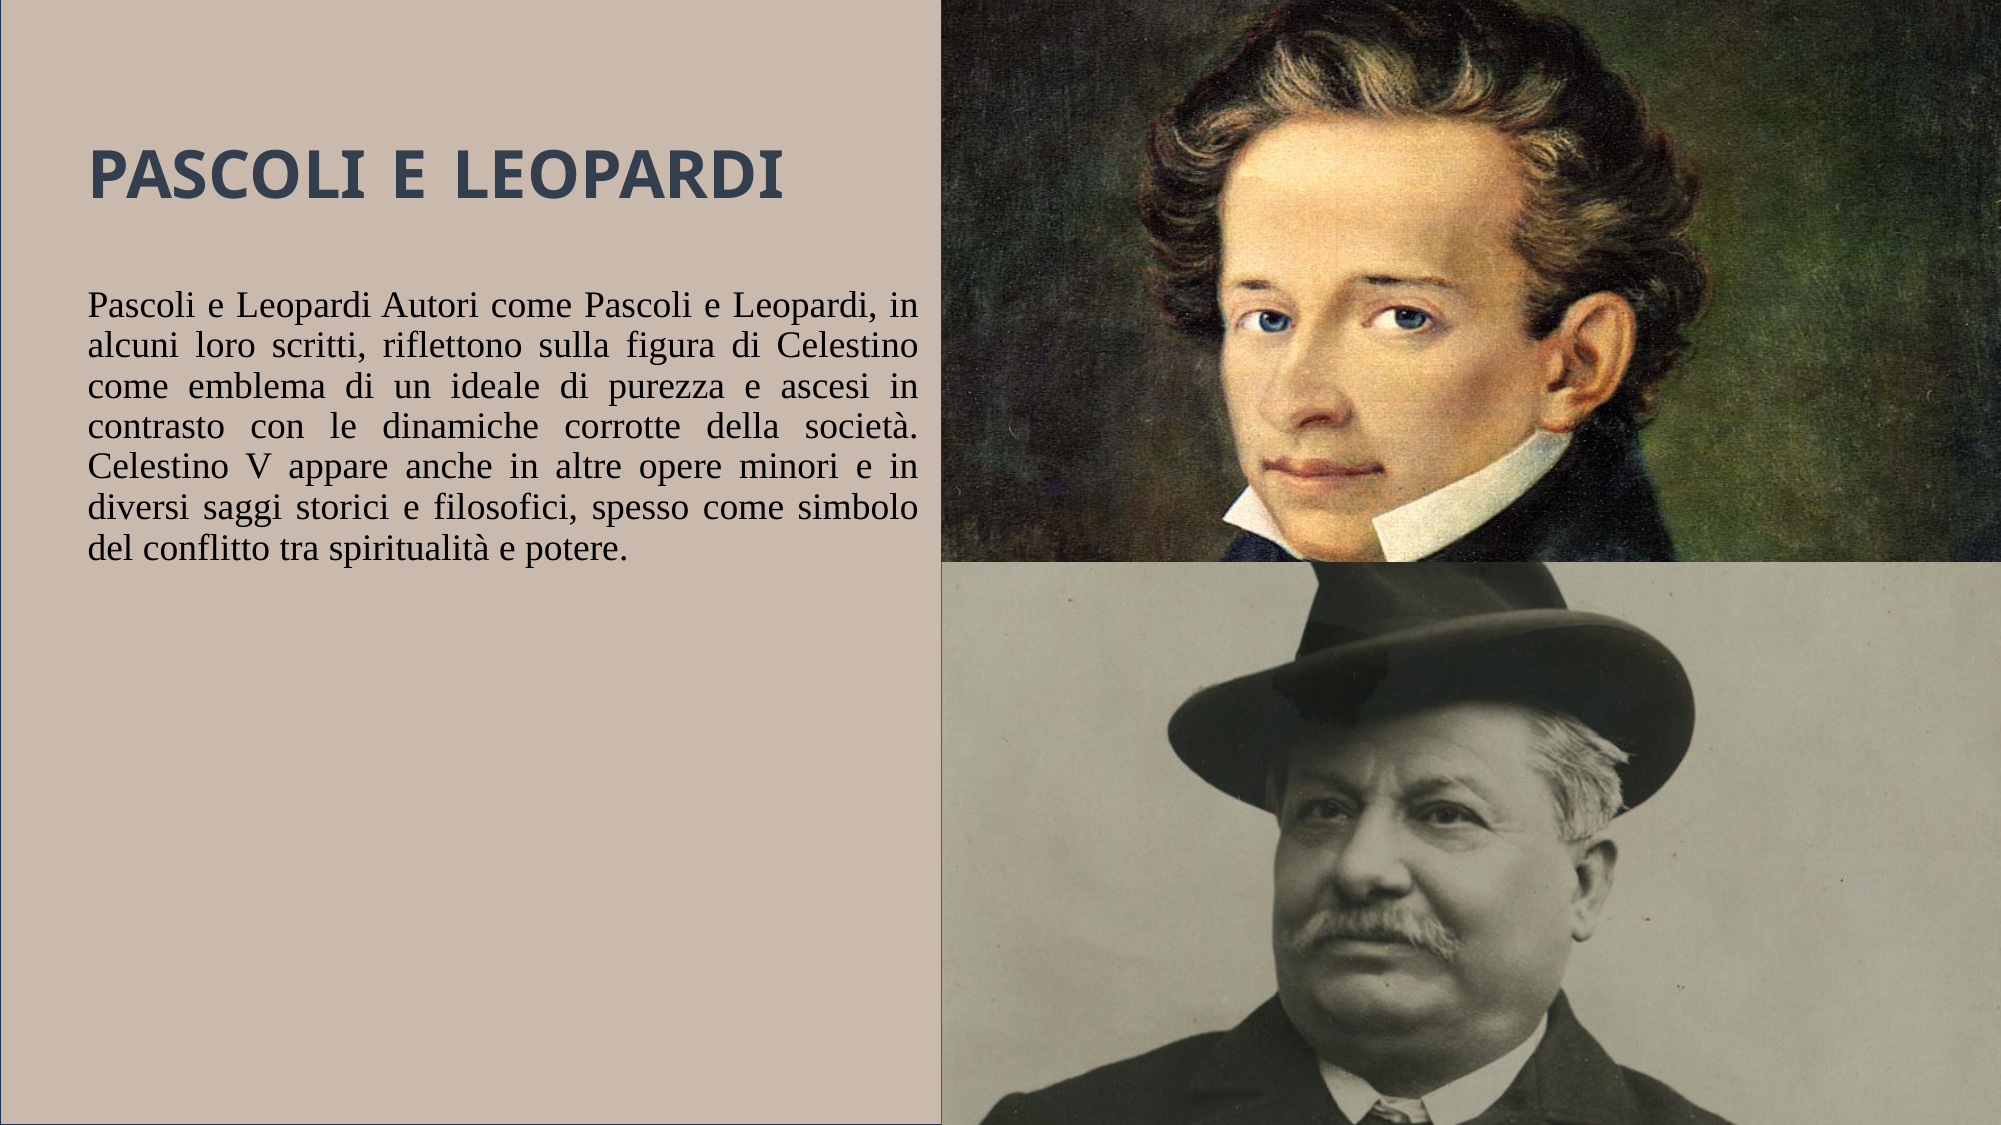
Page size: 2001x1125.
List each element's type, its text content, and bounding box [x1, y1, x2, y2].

title PASCOLI E LEOPARDI [72, 59, 941, 278]
list Pascoli e Leopardi Autori come Pascoli e Leopardi, in alcuni loro scritti, riflettono sulla figura di Celestino come emblema di un ideale di purezza e ascesi in contrasto con le dinamiche corrotte della società. Celestino V appare anche in altre opere minori e in diversi saggi storici e filosofici, spesso come simbolo del conflitto tra spiritualità e potere. [72, 277, 935, 992]
picture [941, 0, 2001, 1125]
text_box [0, 0, 941, 1125]
